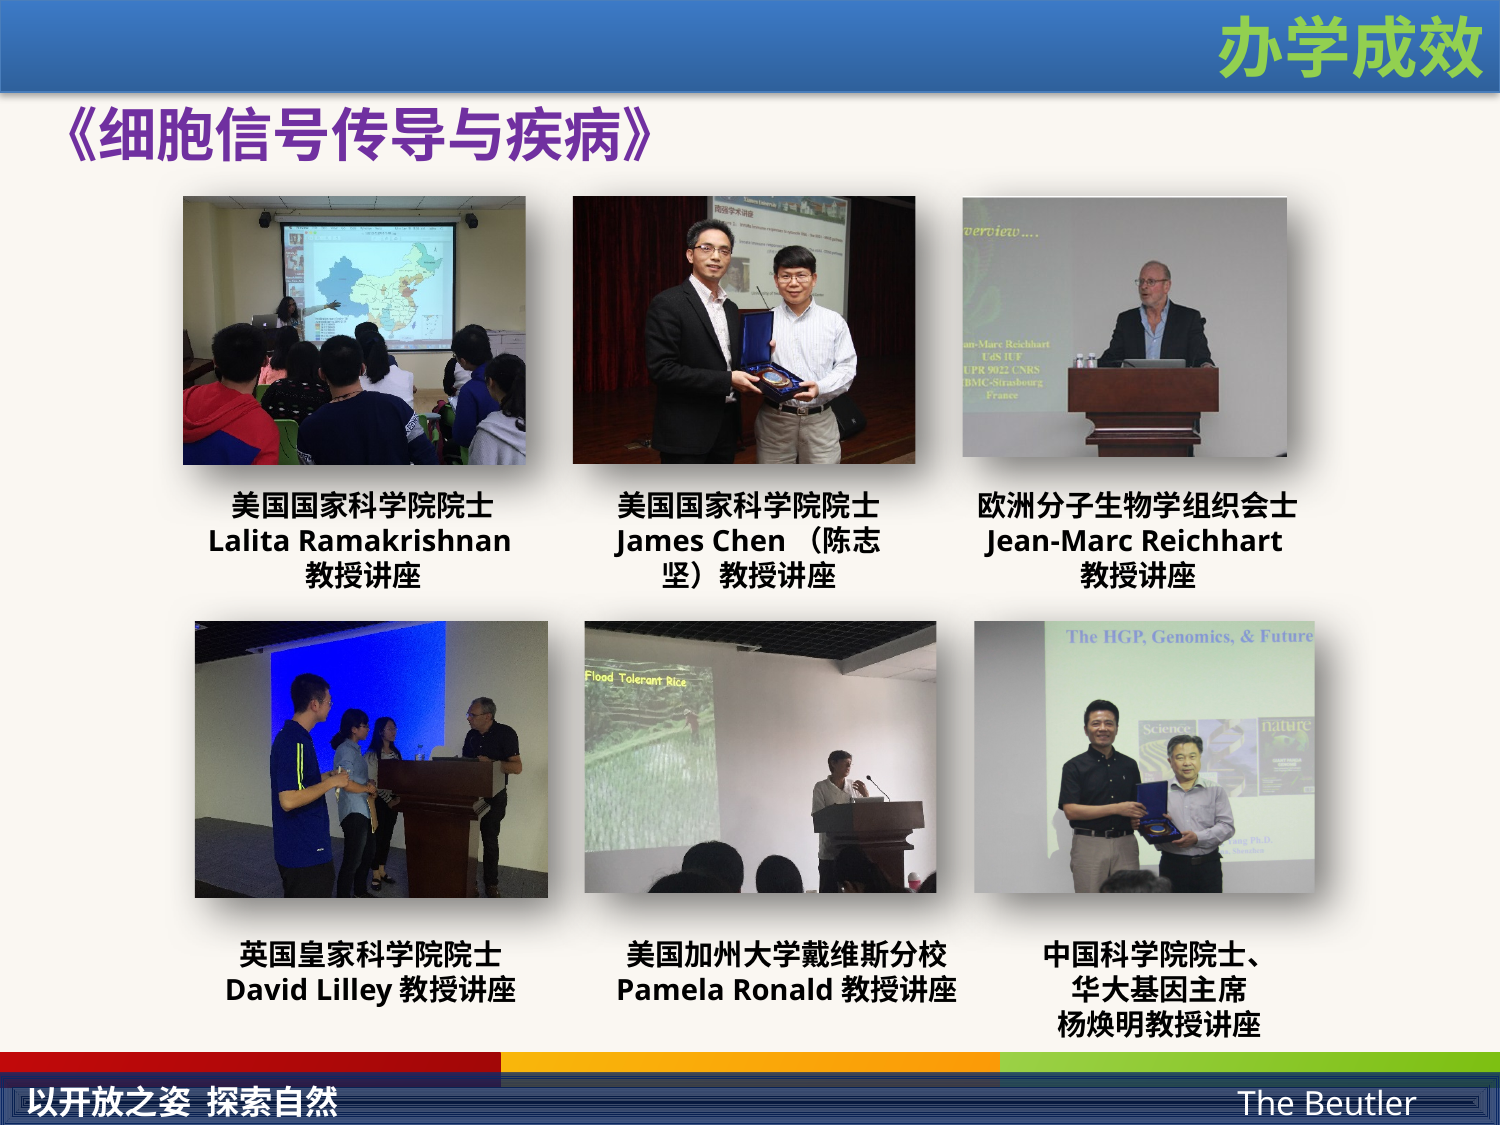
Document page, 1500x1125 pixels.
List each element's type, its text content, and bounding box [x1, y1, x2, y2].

picture [962, 196, 1288, 458]
text_box 美国国家科学院院士 Lalita Ramakrishnan教授讲座 [182, 479, 545, 598]
picture [194, 621, 549, 899]
picture [572, 196, 916, 465]
text_box 英国皇家科学院院士 David Lilley教授讲座 [194, 928, 547, 1006]
text_box 办学成效 [0, 0, 1500, 93]
text_box 美国加州大学戴维斯分校 Pamela Ronald教授讲座 [600, 928, 975, 1012]
text_box 欧洲分子生物学组织会士 Jean-Marc Reichhart教授讲座 [962, 479, 1315, 555]
text_box 美国国家科学院院士 James Chen（陈志坚）教授讲座 [572, 479, 925, 555]
text_box 《细胞信号传导与疾病》 [0, 90, 798, 176]
picture [182, 196, 526, 466]
text_box 中国科学院院士、 华大基因主席 杨焕明教授讲座 [927, 928, 1392, 1019]
picture [974, 621, 1315, 894]
picture [584, 621, 937, 893]
